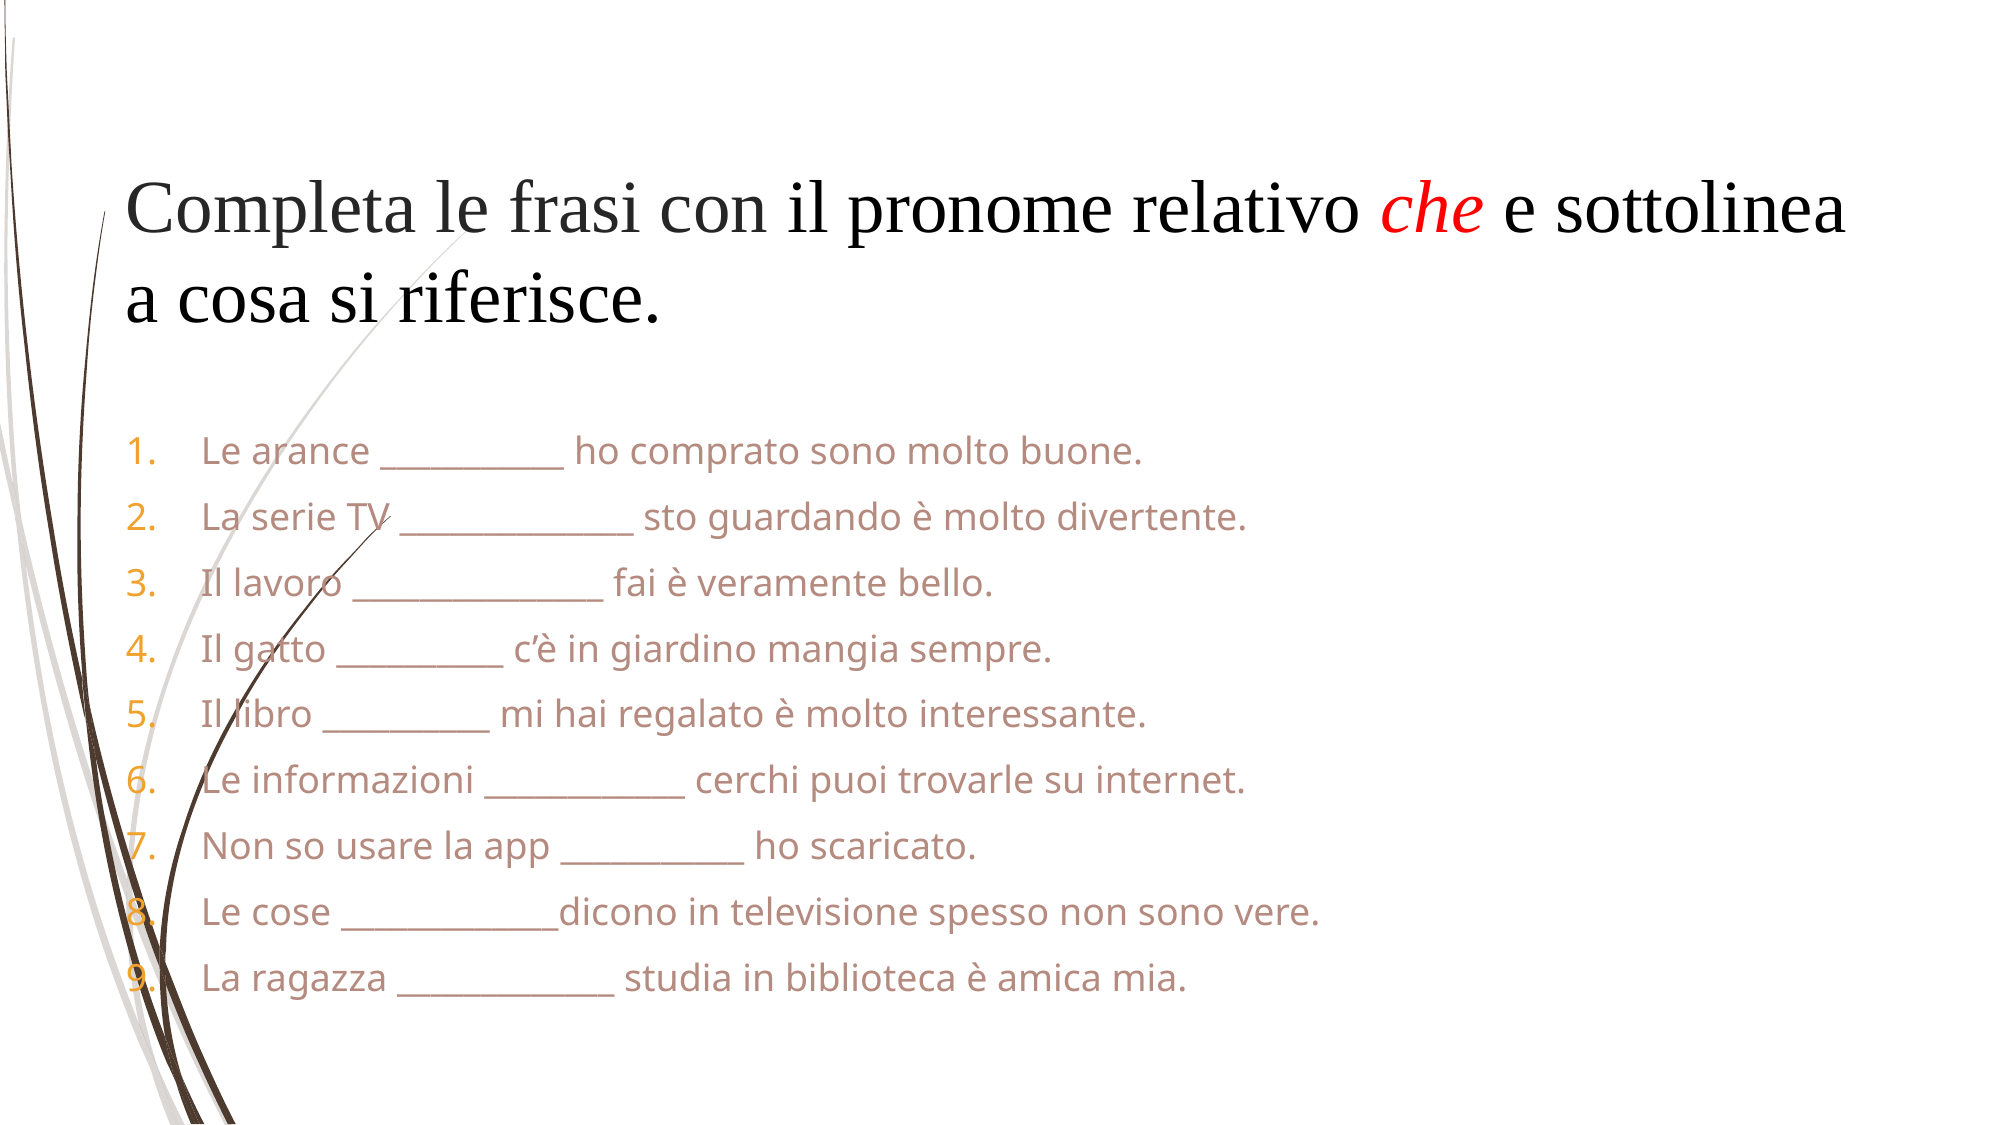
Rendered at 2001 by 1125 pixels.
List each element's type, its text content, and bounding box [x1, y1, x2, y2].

title Completa le frasi con il pronome relativo che e sottolinea a cosa si riferisce. [110, 149, 1904, 363]
list Le arance ___________ ho comprato sono molto buone. La serie TV ______________ sto guardando è molto divertente. Il lavoro _______________ fai è veramente bello. Il gatto __________ c’è in giardino mangia sempre. Il libro __________ mi hai regalato è molto interessante. Le informazioni ____________ cerchi puoi trovarle su internet. Non so usare la app ___________ ho scaricato. Le cose _____________dicono in televisione spesso non sono vere. La ragazza _____________ studia in biblioteca è amica mia. [110, 419, 1888, 1030]
